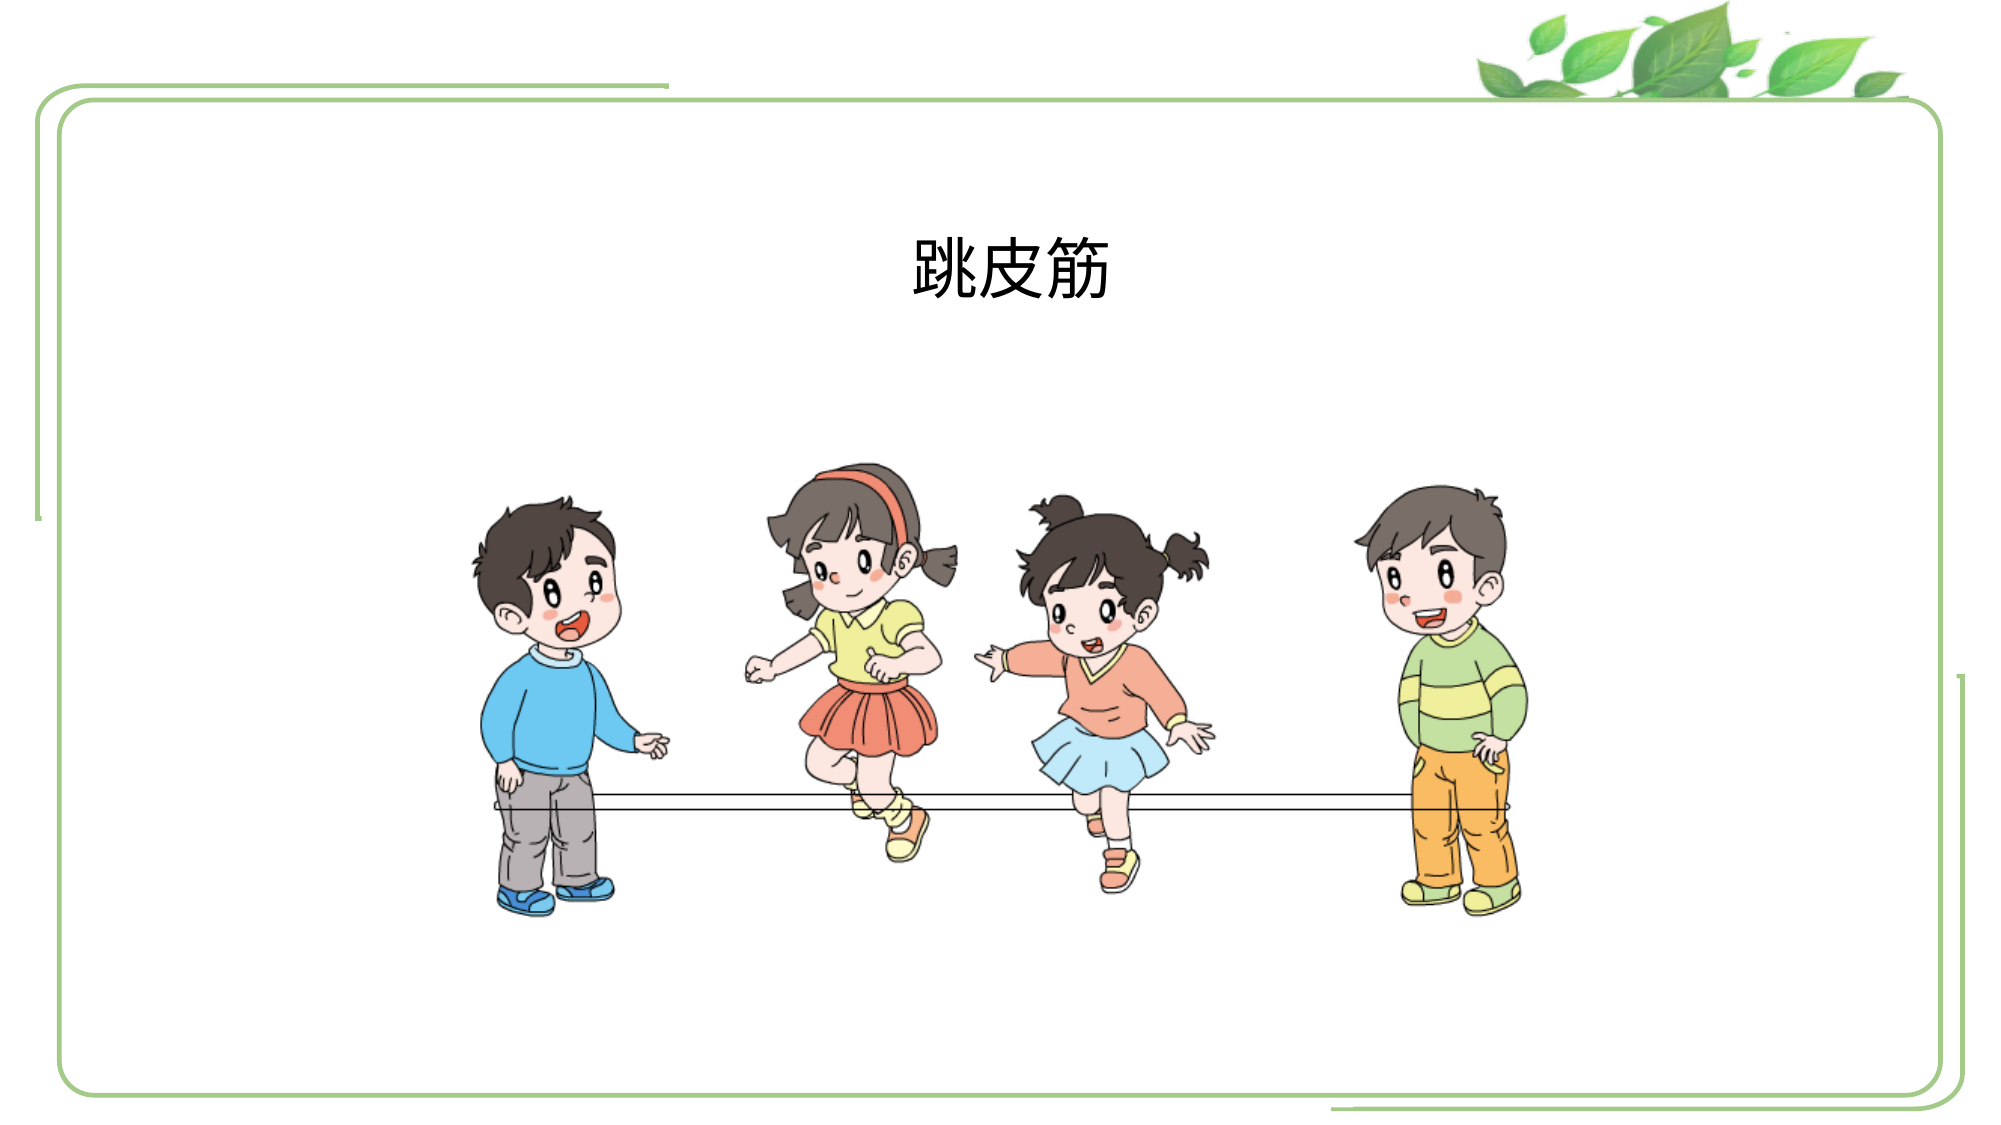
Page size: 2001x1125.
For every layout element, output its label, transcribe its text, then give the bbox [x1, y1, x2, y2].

text_box 跳皮筋 [373, 219, 1650, 315]
picture [458, 382, 1542, 998]
